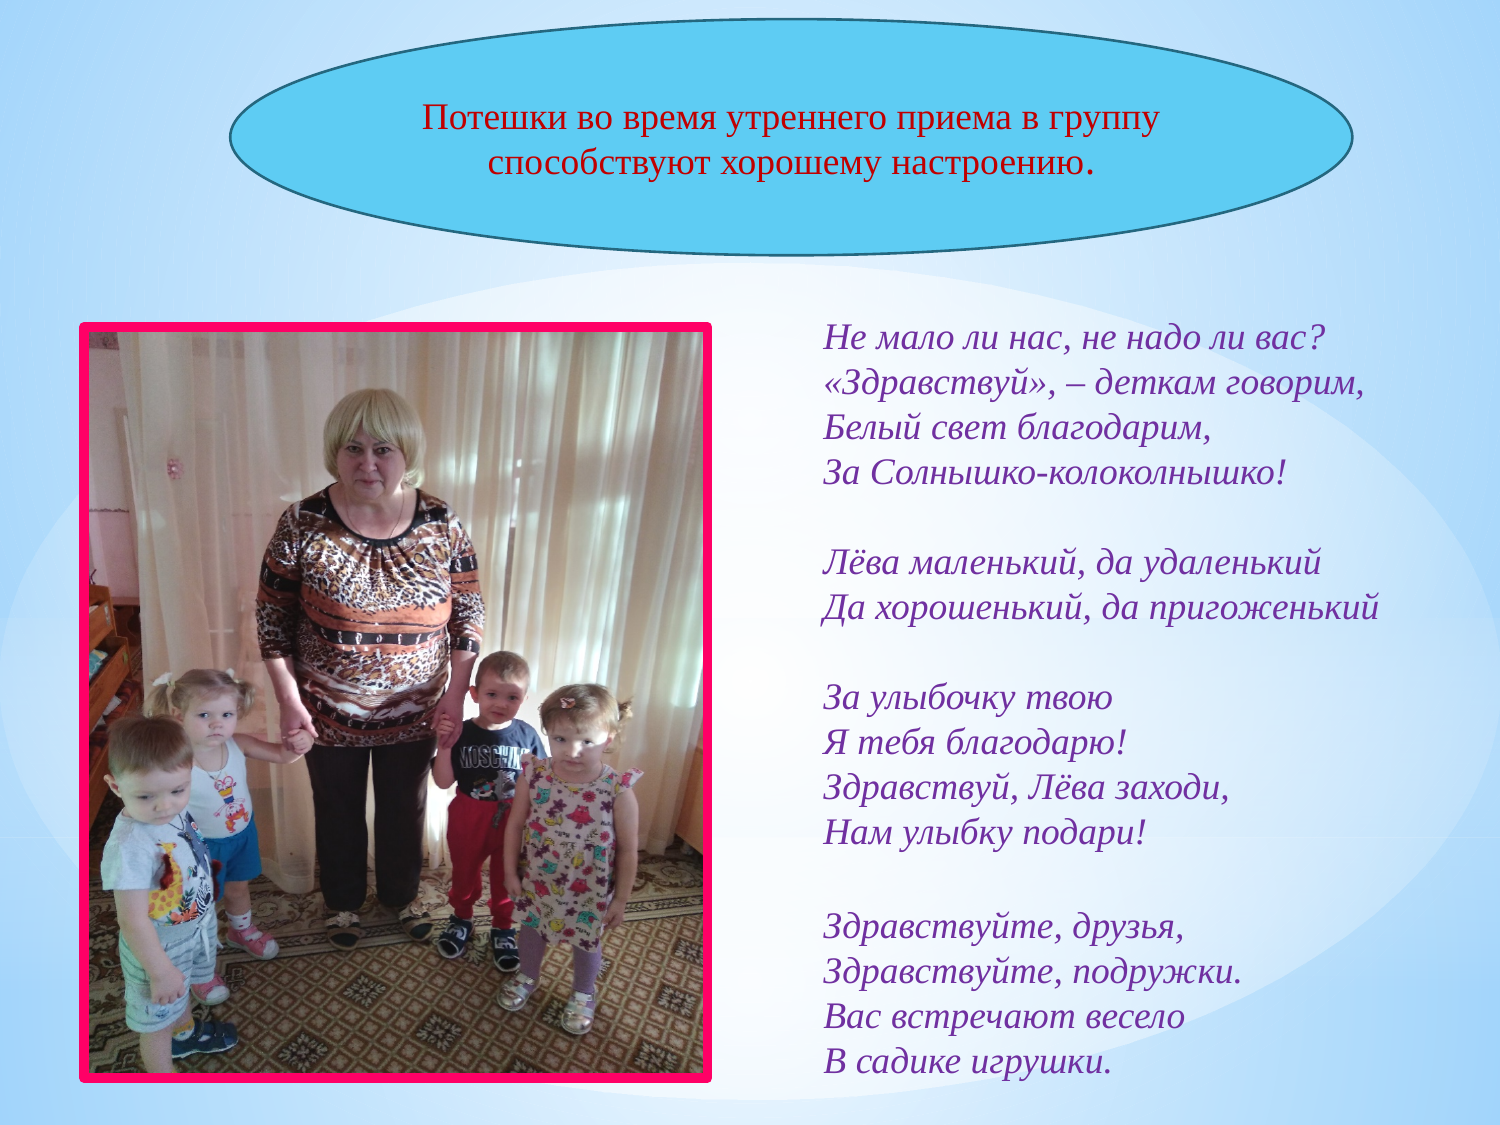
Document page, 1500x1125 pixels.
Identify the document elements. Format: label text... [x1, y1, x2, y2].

text_box Не мало ли нас, не надо ли вас? «Здравствуй», – деткам говорим, Белый свет благодарим, За Солнышко-колоколнышко! Лёва маленький, да удаленький Да хорошенький, да пригоженький За улыбочку твою Я тебя благодарю! Здравствуй, Лёва заходи, Нам улыбку подари! [808, 304, 1418, 860]
picture [24, 332, 767, 1073]
text_box Потешки во время утреннего приема в группу способствуют хорошему настроению. [228, 17, 1354, 257]
text_box Здравствуйте, друзья, Здравствуйте, подружки. Вас встречают весело В садике игрушки. [808, 893, 1466, 1088]
